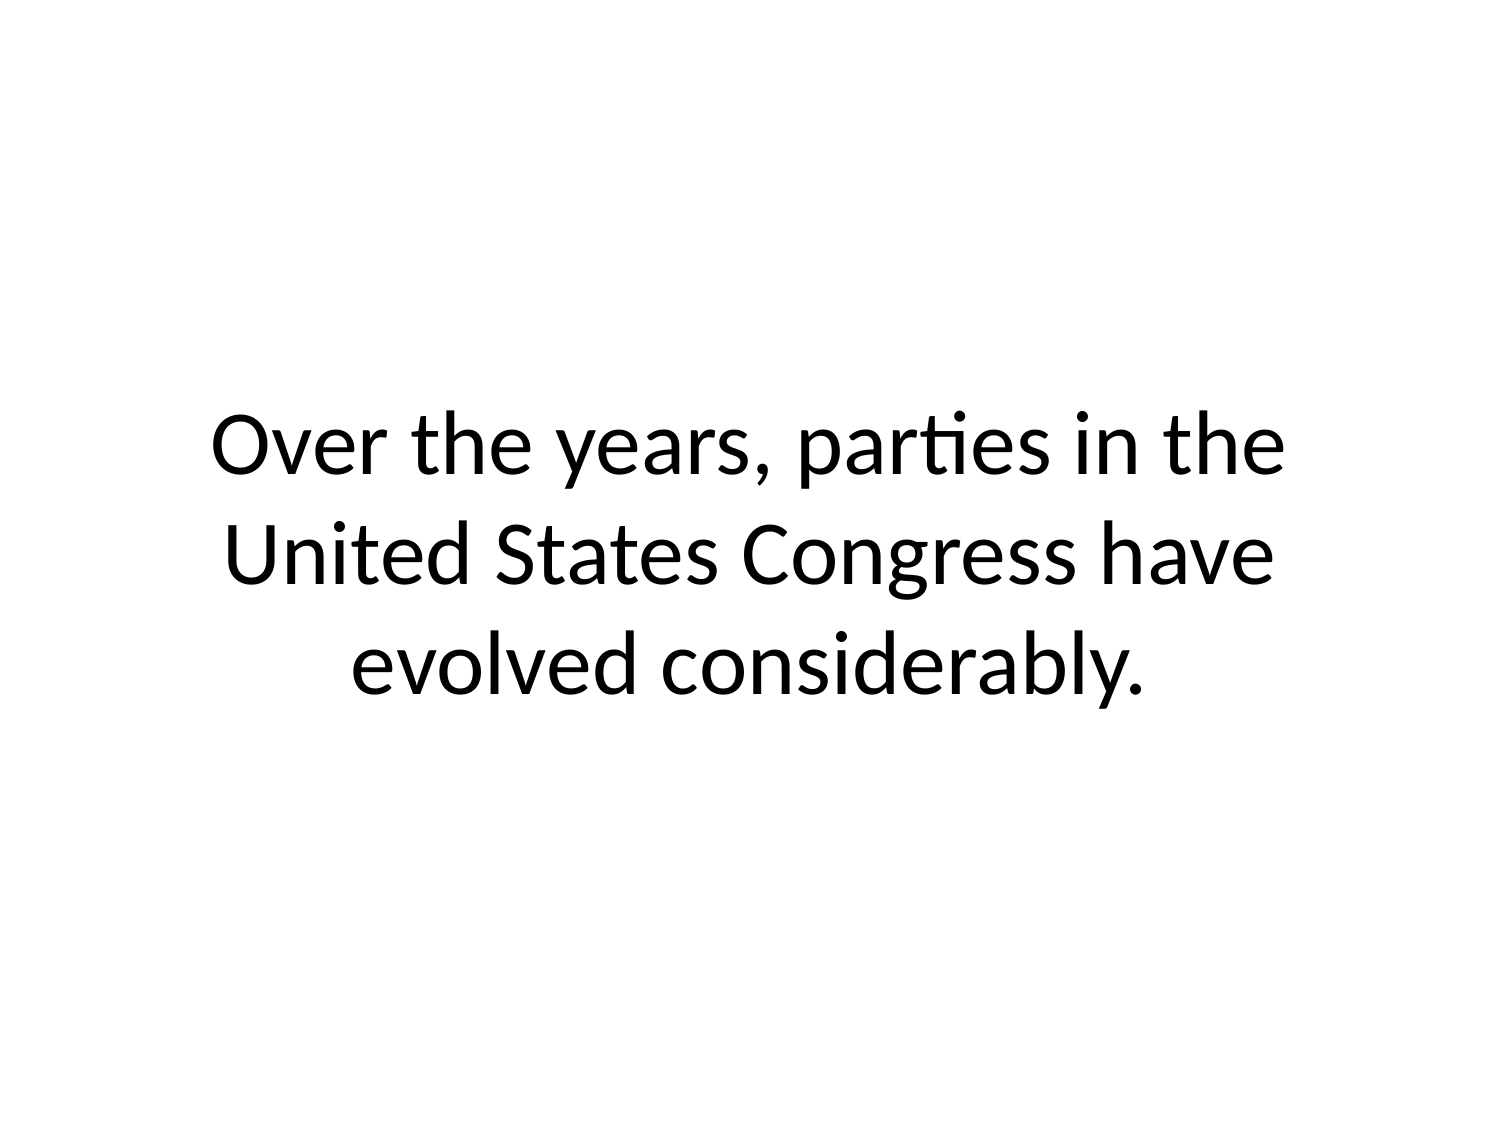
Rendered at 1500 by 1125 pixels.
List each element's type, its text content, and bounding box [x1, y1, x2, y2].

title Over the years, parties in the United States Congress have evolved considerably. [74, 44, 1426, 1051]
